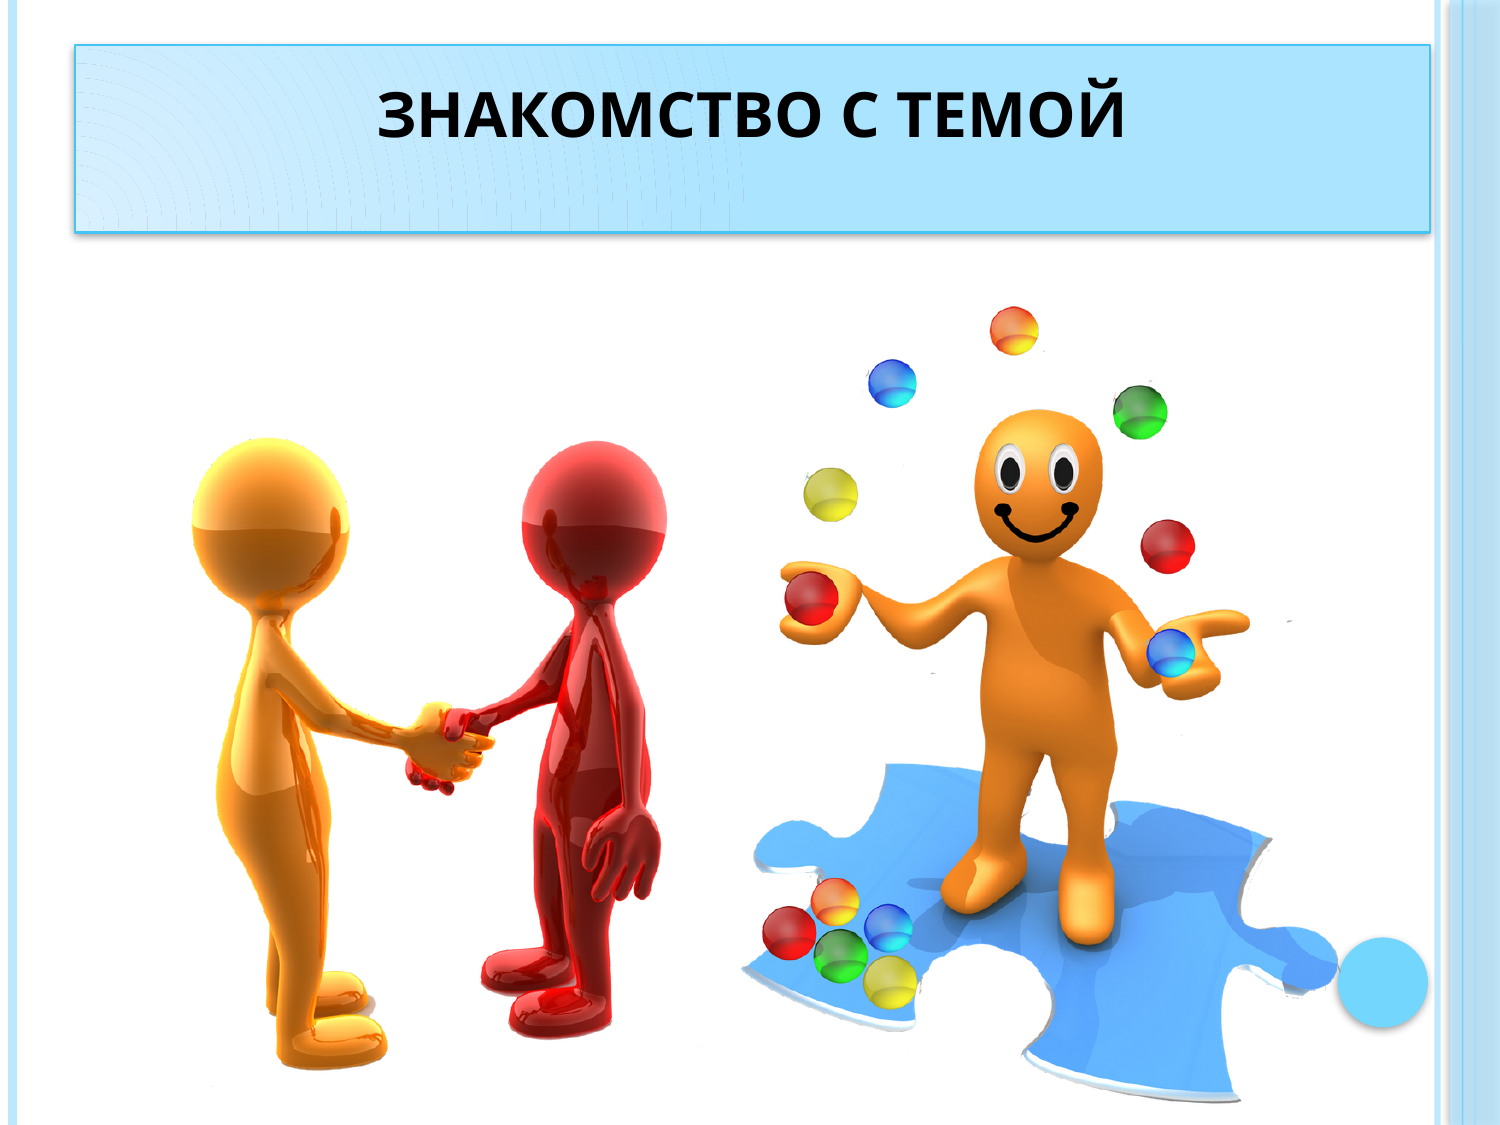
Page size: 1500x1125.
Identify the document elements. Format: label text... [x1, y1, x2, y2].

title Знакомство с темой [74, 44, 1431, 234]
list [40, 198, 1408, 1125]
